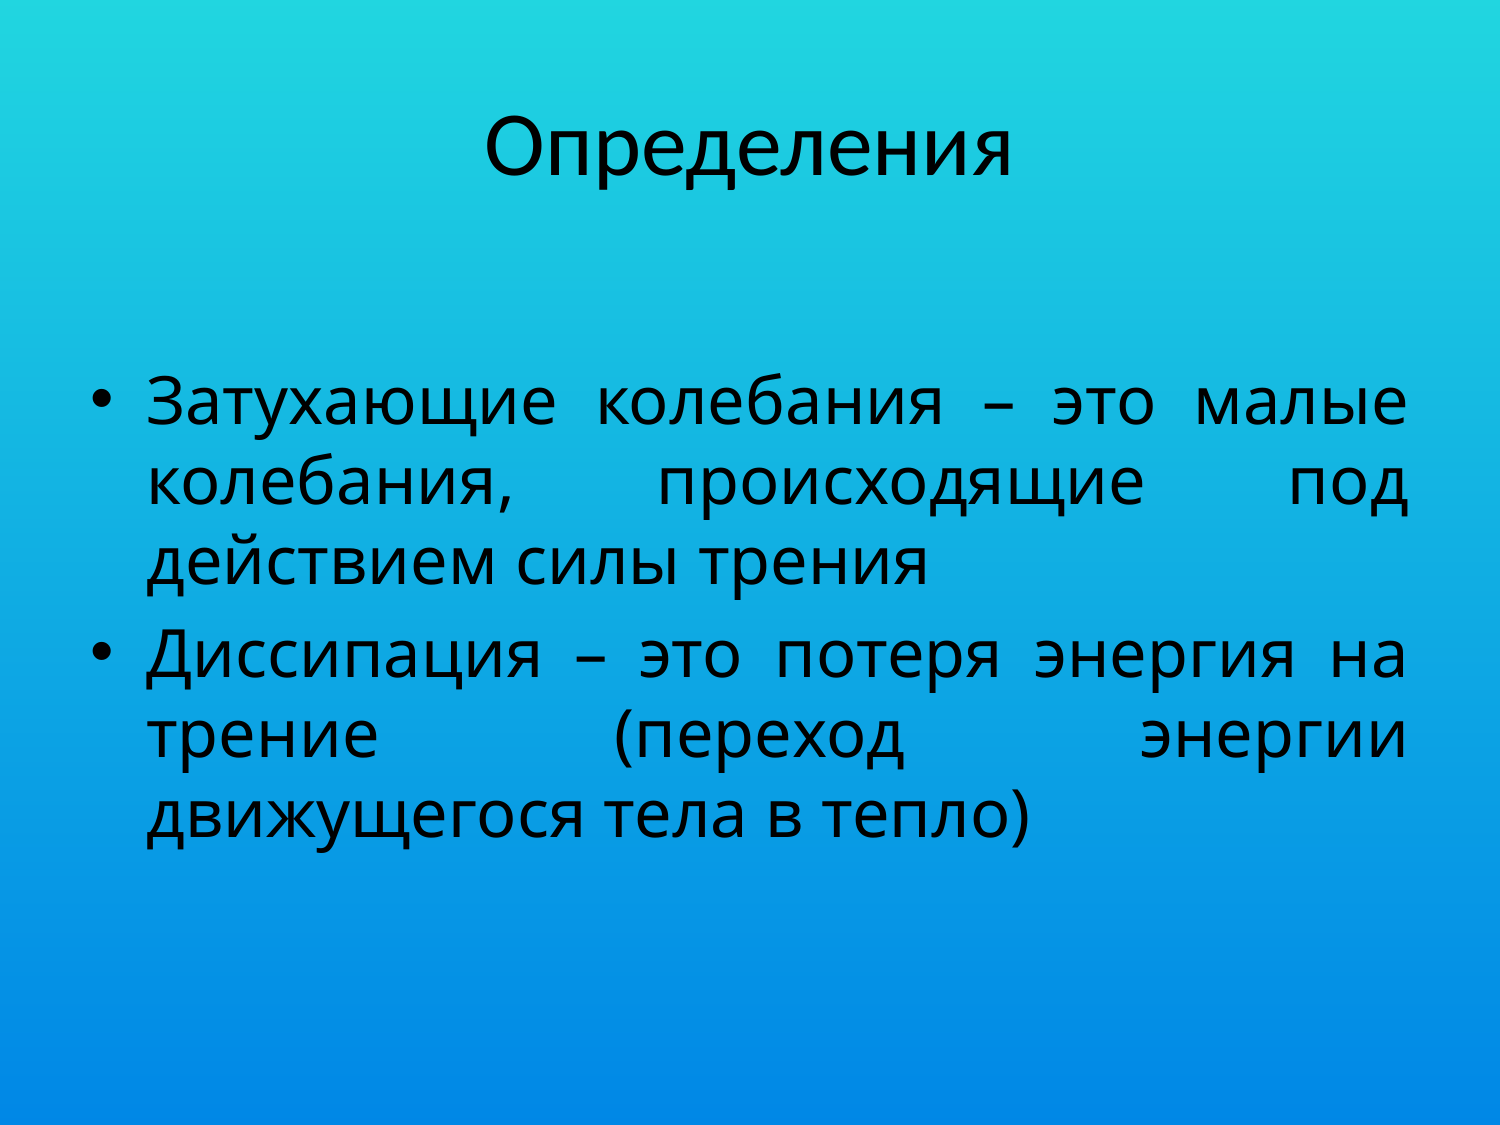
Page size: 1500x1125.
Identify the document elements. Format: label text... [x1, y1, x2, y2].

list Затухающие колебания – это малые колебания, происходящие под действием силы трения Диссипация – это потеря энергия на трение (переход энергии движущегося тела в тепло) [75, 350, 1425, 1005]
title Определения [75, 45, 1425, 233]
